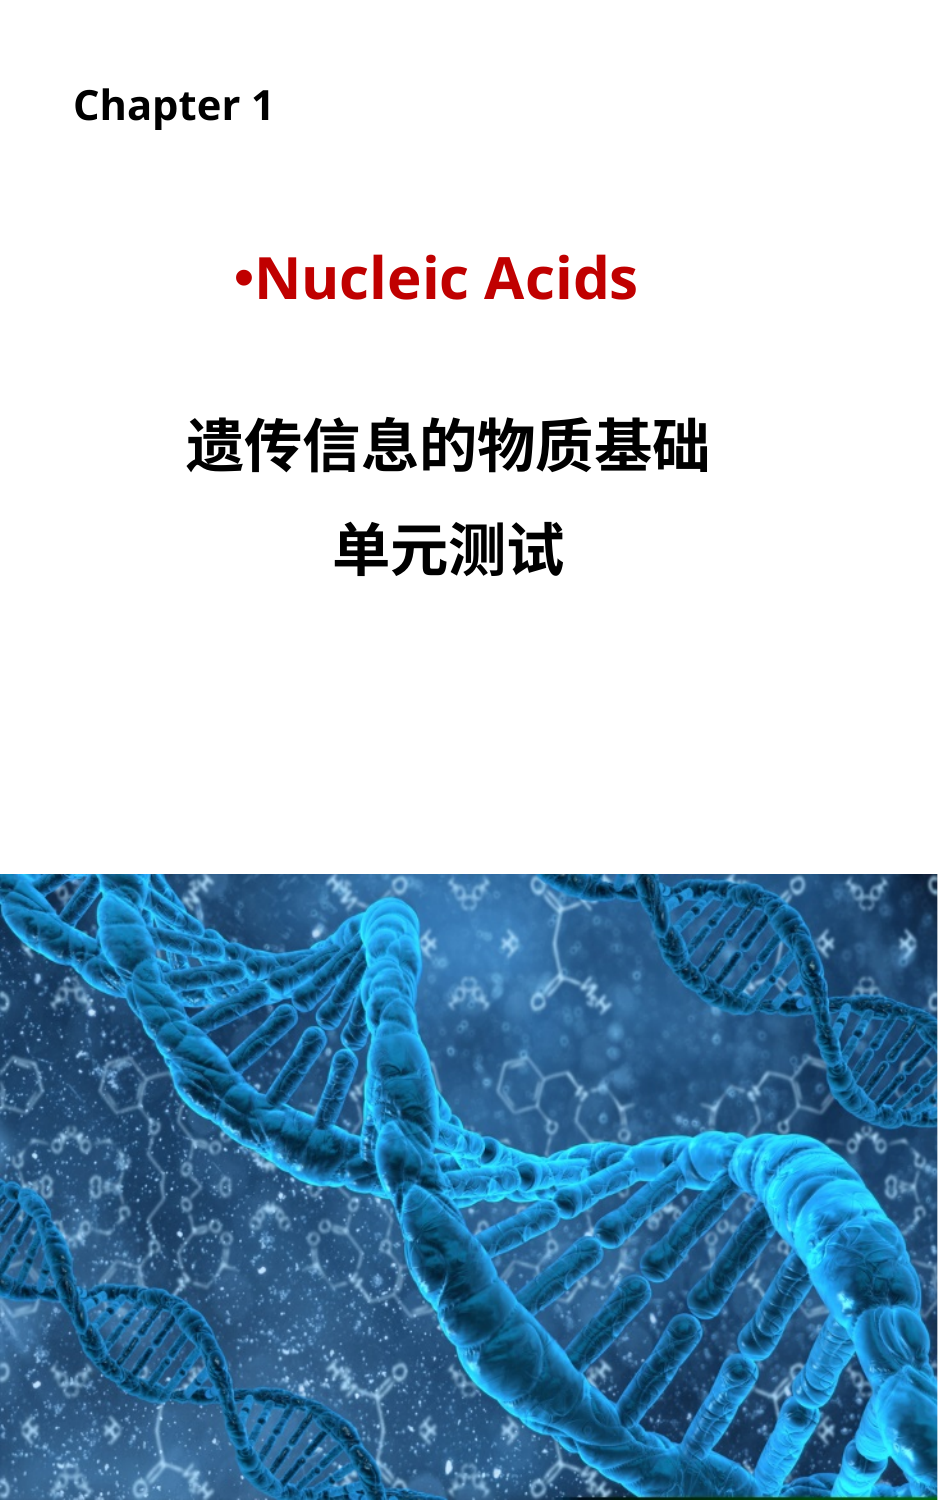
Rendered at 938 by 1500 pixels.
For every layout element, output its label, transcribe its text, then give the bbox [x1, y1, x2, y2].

text_box 遗传信息的物质基础 单元测试 [152, 366, 745, 591]
picture [0, 874, 938, 1500]
text_box Chapter 1 [45, 69, 304, 144]
text_box Nucleic Acids [219, 242, 666, 325]
